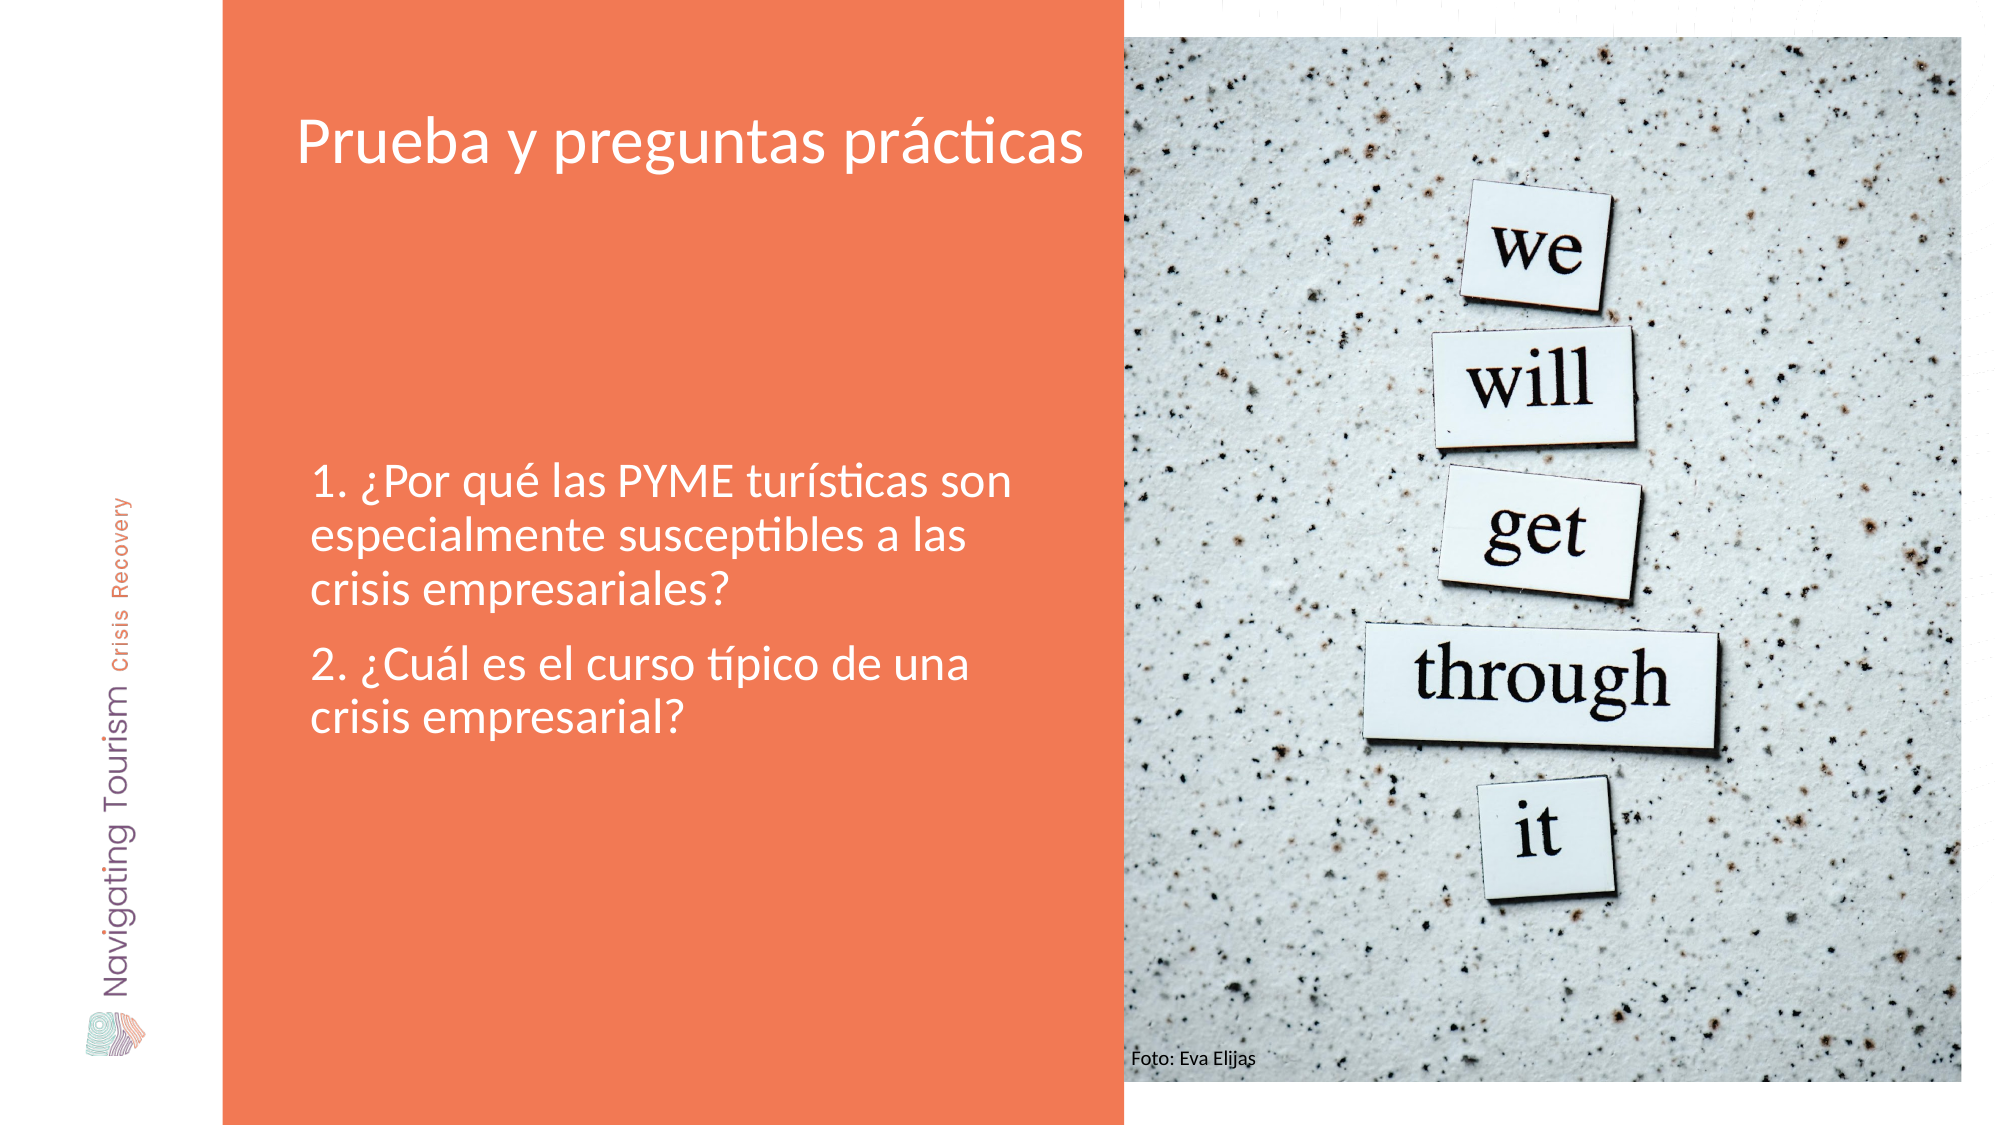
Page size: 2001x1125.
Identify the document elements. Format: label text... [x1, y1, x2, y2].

picture [80, 1006, 148, 1055]
picture [1123, 0, 1995, 1082]
picture [87, 497, 142, 1004]
list Prueba y preguntas prácticas [281, 97, 1107, 194]
list 1. ¿Por qué las PYME turísticas son especialmente susceptibles a las crisis empresariales? 2. ¿Cuál es el curso típico de una crisis empresarial? [295, 290, 1054, 1034]
